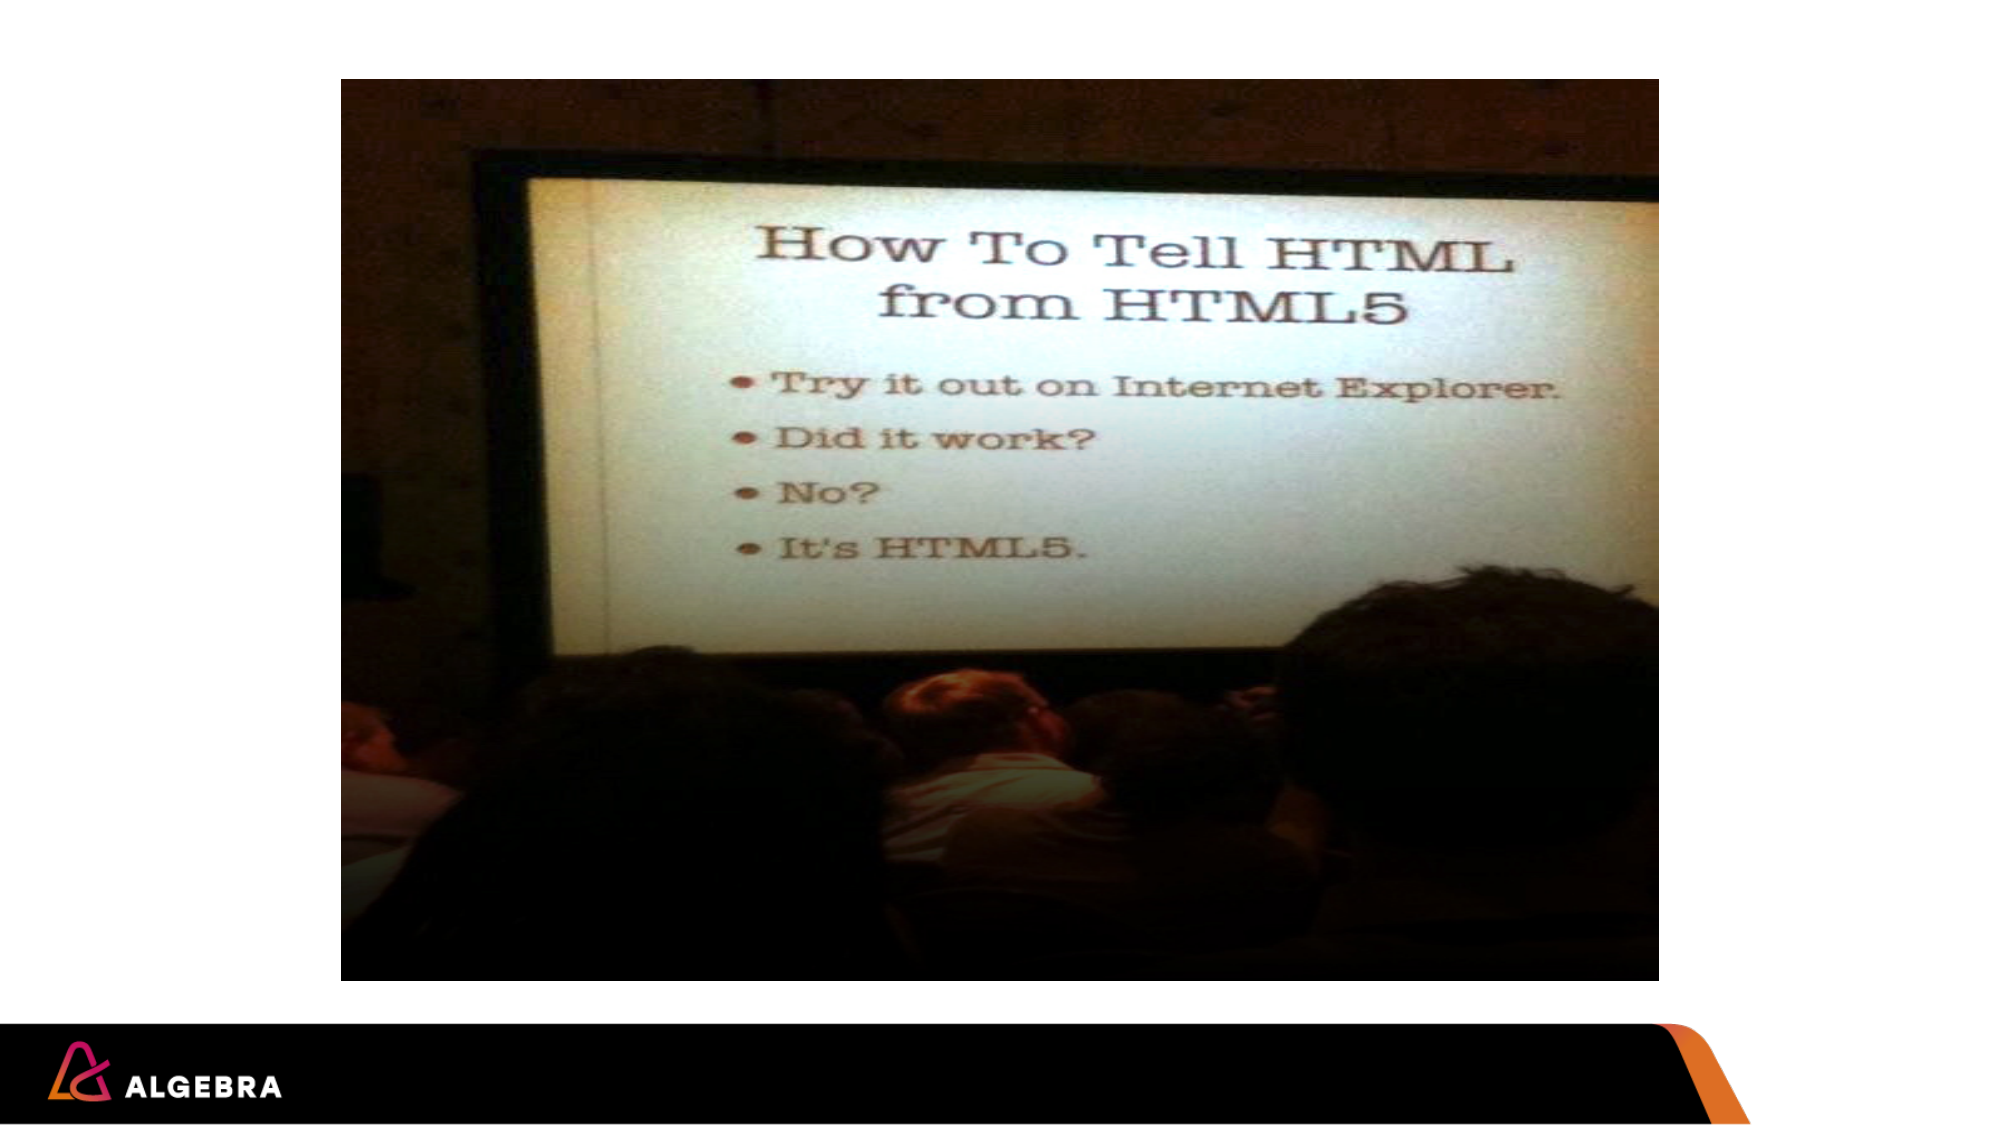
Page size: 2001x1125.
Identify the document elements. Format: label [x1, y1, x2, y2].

picture [0, 1023, 1958, 1125]
picture [341, 79, 1659, 981]
